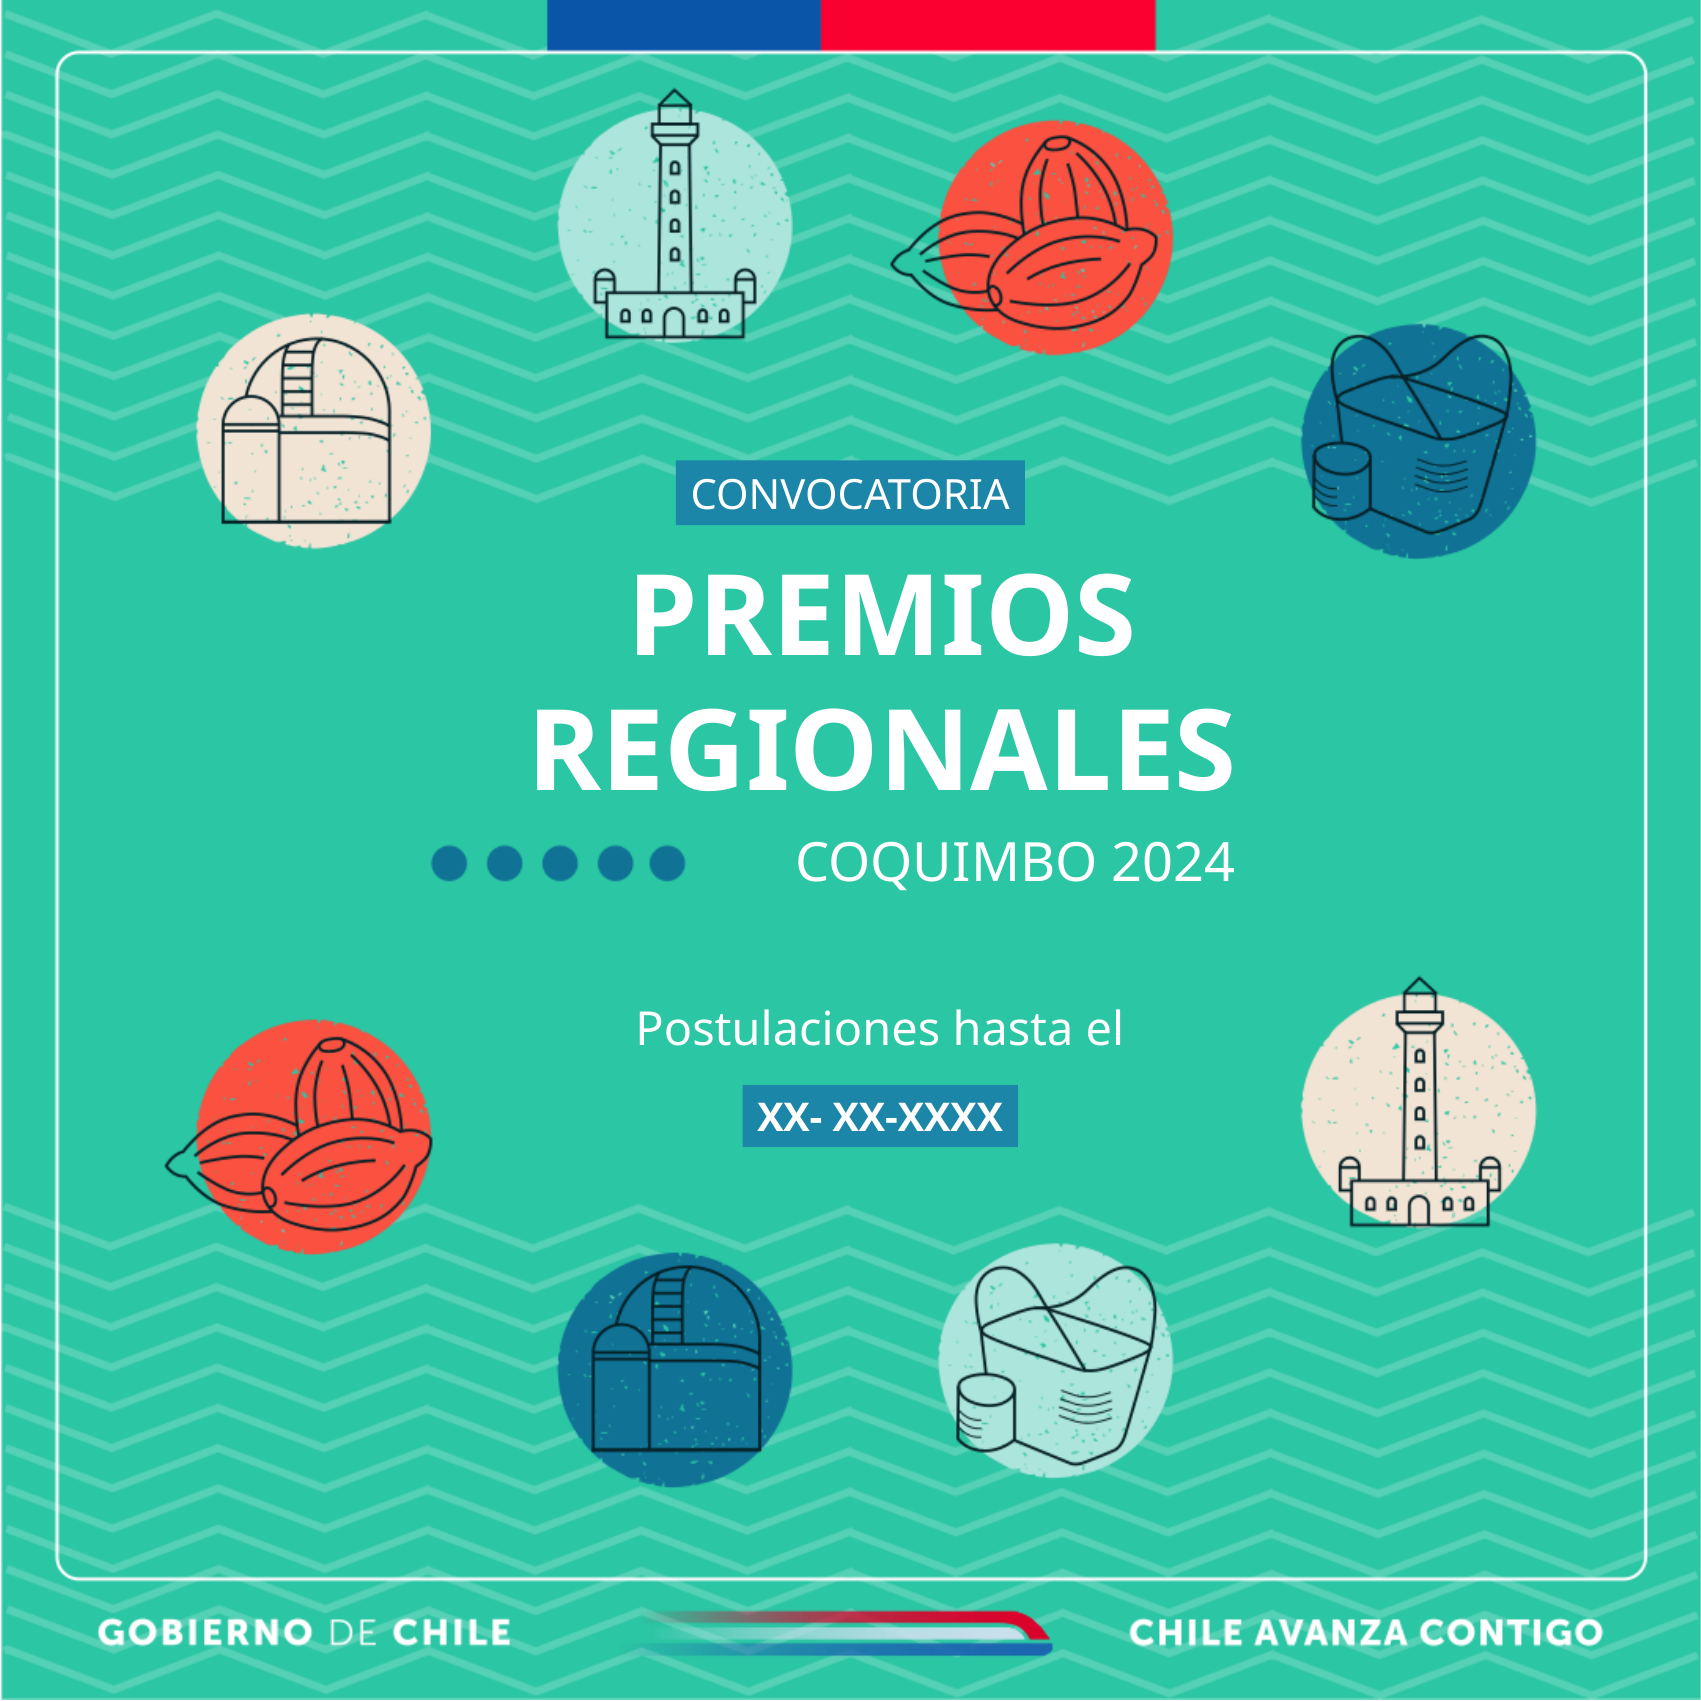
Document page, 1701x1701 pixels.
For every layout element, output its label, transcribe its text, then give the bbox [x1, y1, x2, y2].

text_box XX- XX-XXXX [742, 1084, 1018, 1148]
text_box Postulaciones hasta el [603, 991, 1157, 1063]
text_box COQUIMBO 2024 [780, 819, 1695, 900]
text_box PREMIOS REGIONALES [425, 535, 1340, 821]
text_box CONVOCATORIA [675, 460, 1025, 526]
